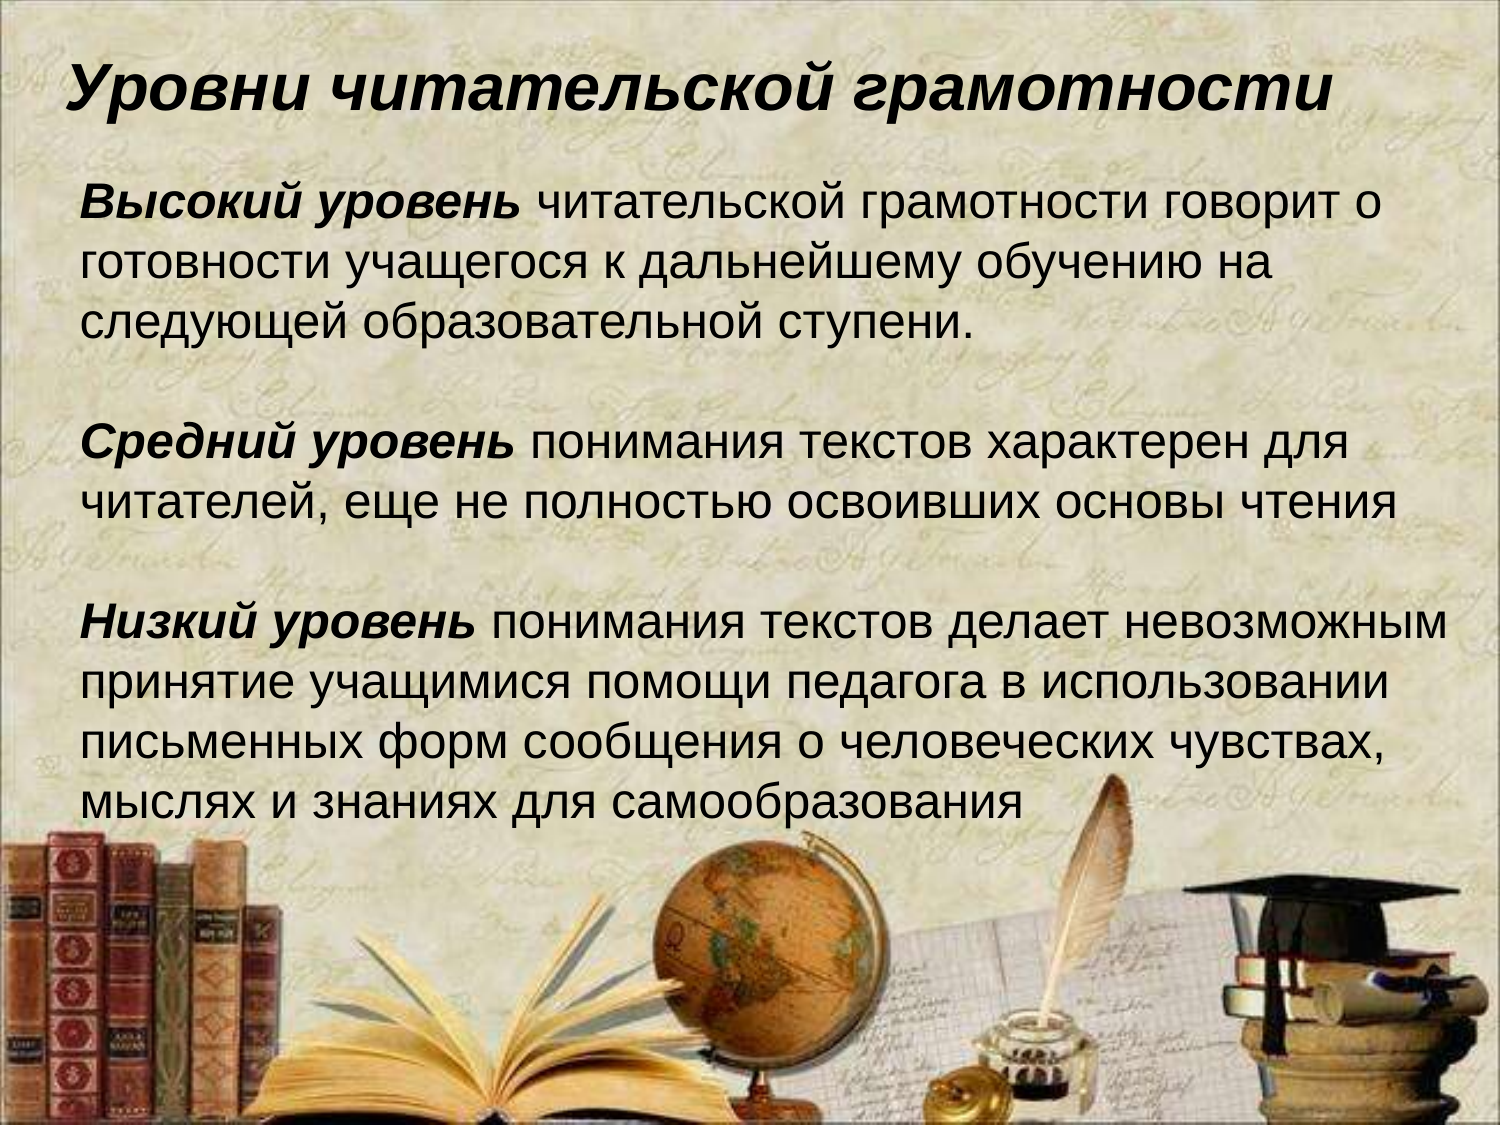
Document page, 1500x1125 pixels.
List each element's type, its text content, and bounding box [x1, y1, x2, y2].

title Уровни читательской грамотности [64, 30, 1471, 126]
picture [0, 0, 1500, 1125]
text_box Высокий уровень читательской грамотности говорит о готовности учащегося к дальнейшему обучению на следующей образовательной ступени. Средний уровень понимания текстов характерен для читателей, еще не полностью освоивших основы чтения Низкий уровень понимания текстов делает невозможным принятие учащимися помощи педагога в использовании письменных форм сообщения о человеческих чувствах, мыслях и знаниях для самообразования [64, 160, 1471, 836]
